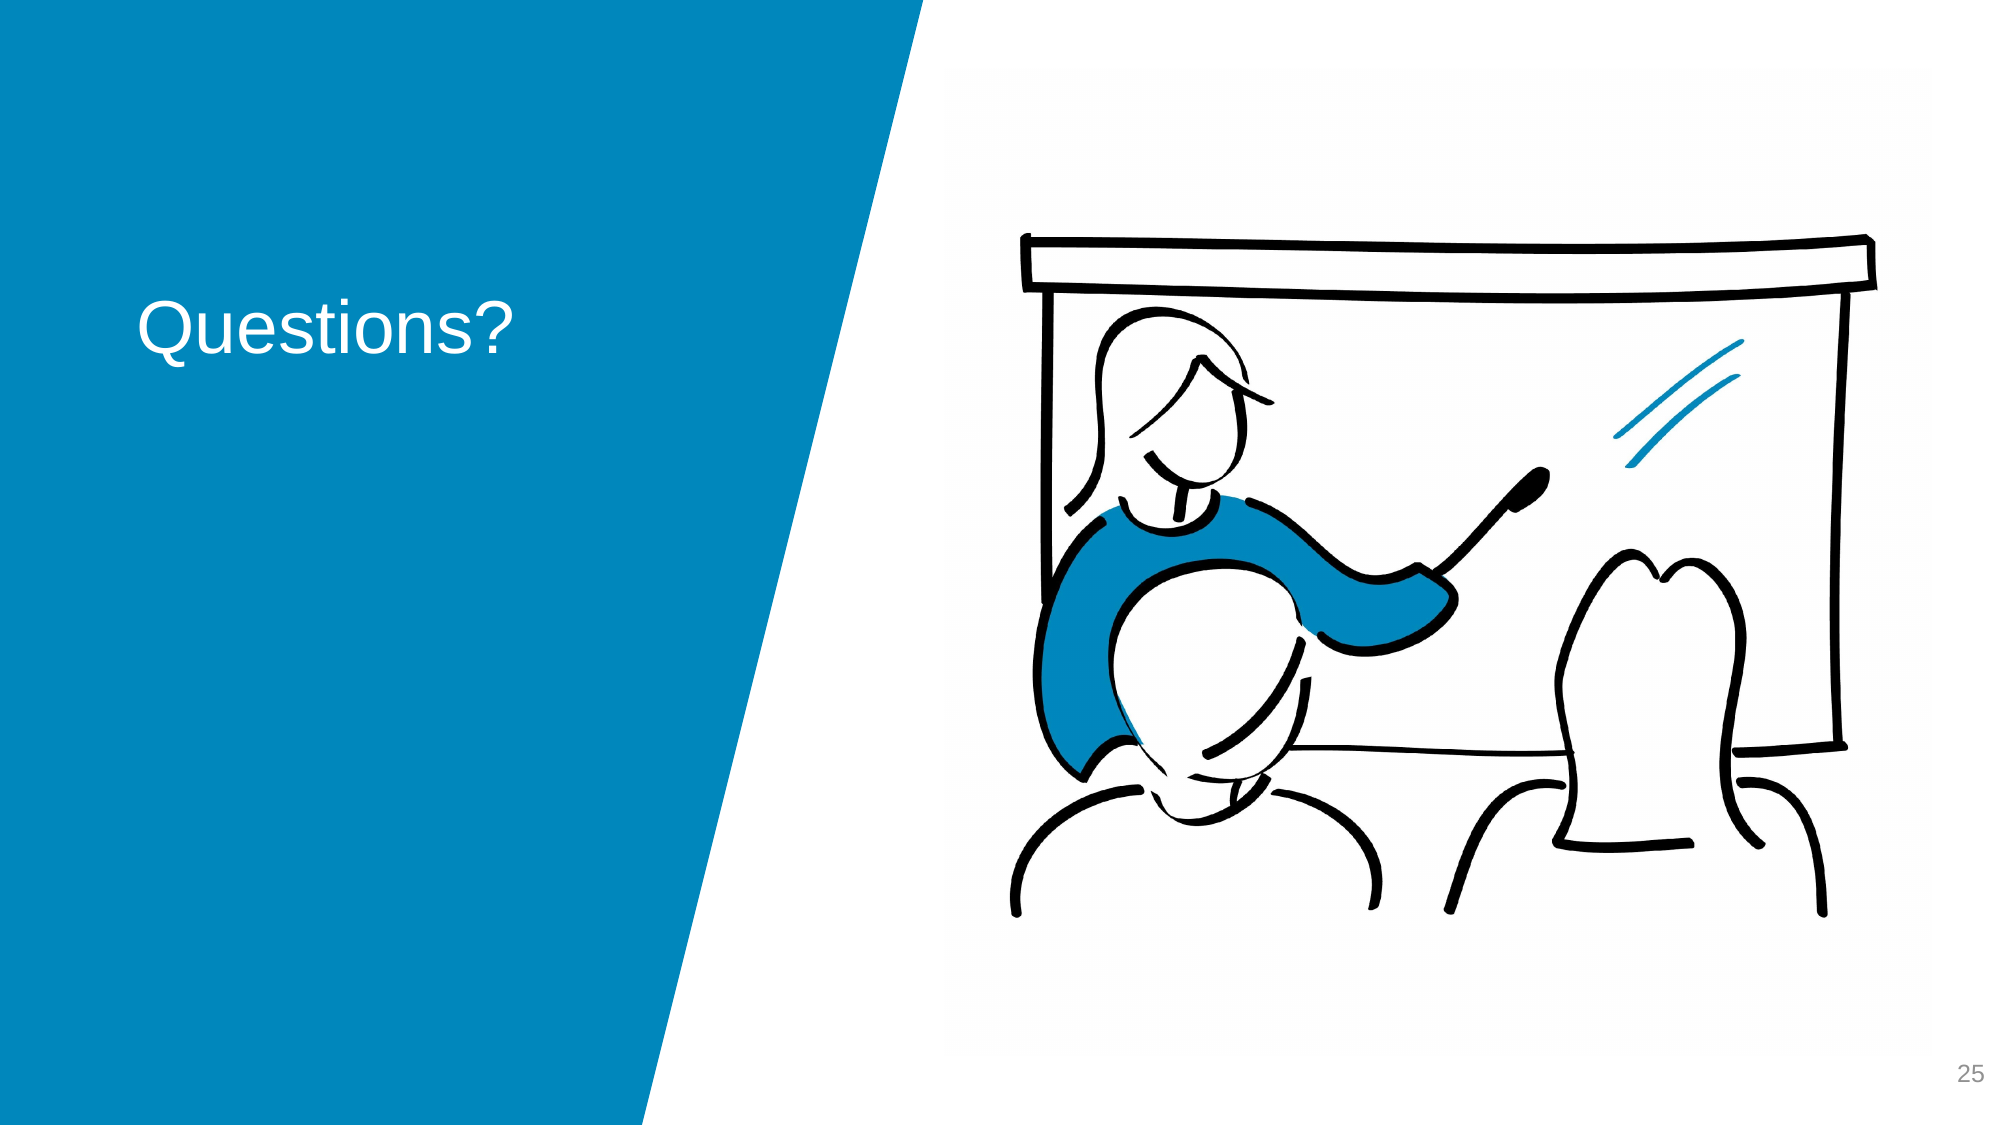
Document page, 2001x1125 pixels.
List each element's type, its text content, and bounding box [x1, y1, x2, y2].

title Questions? [136, 0, 775, 371]
slide_number 25 [1550, 1042, 2000, 1103]
picture [944, 68, 1932, 1056]
